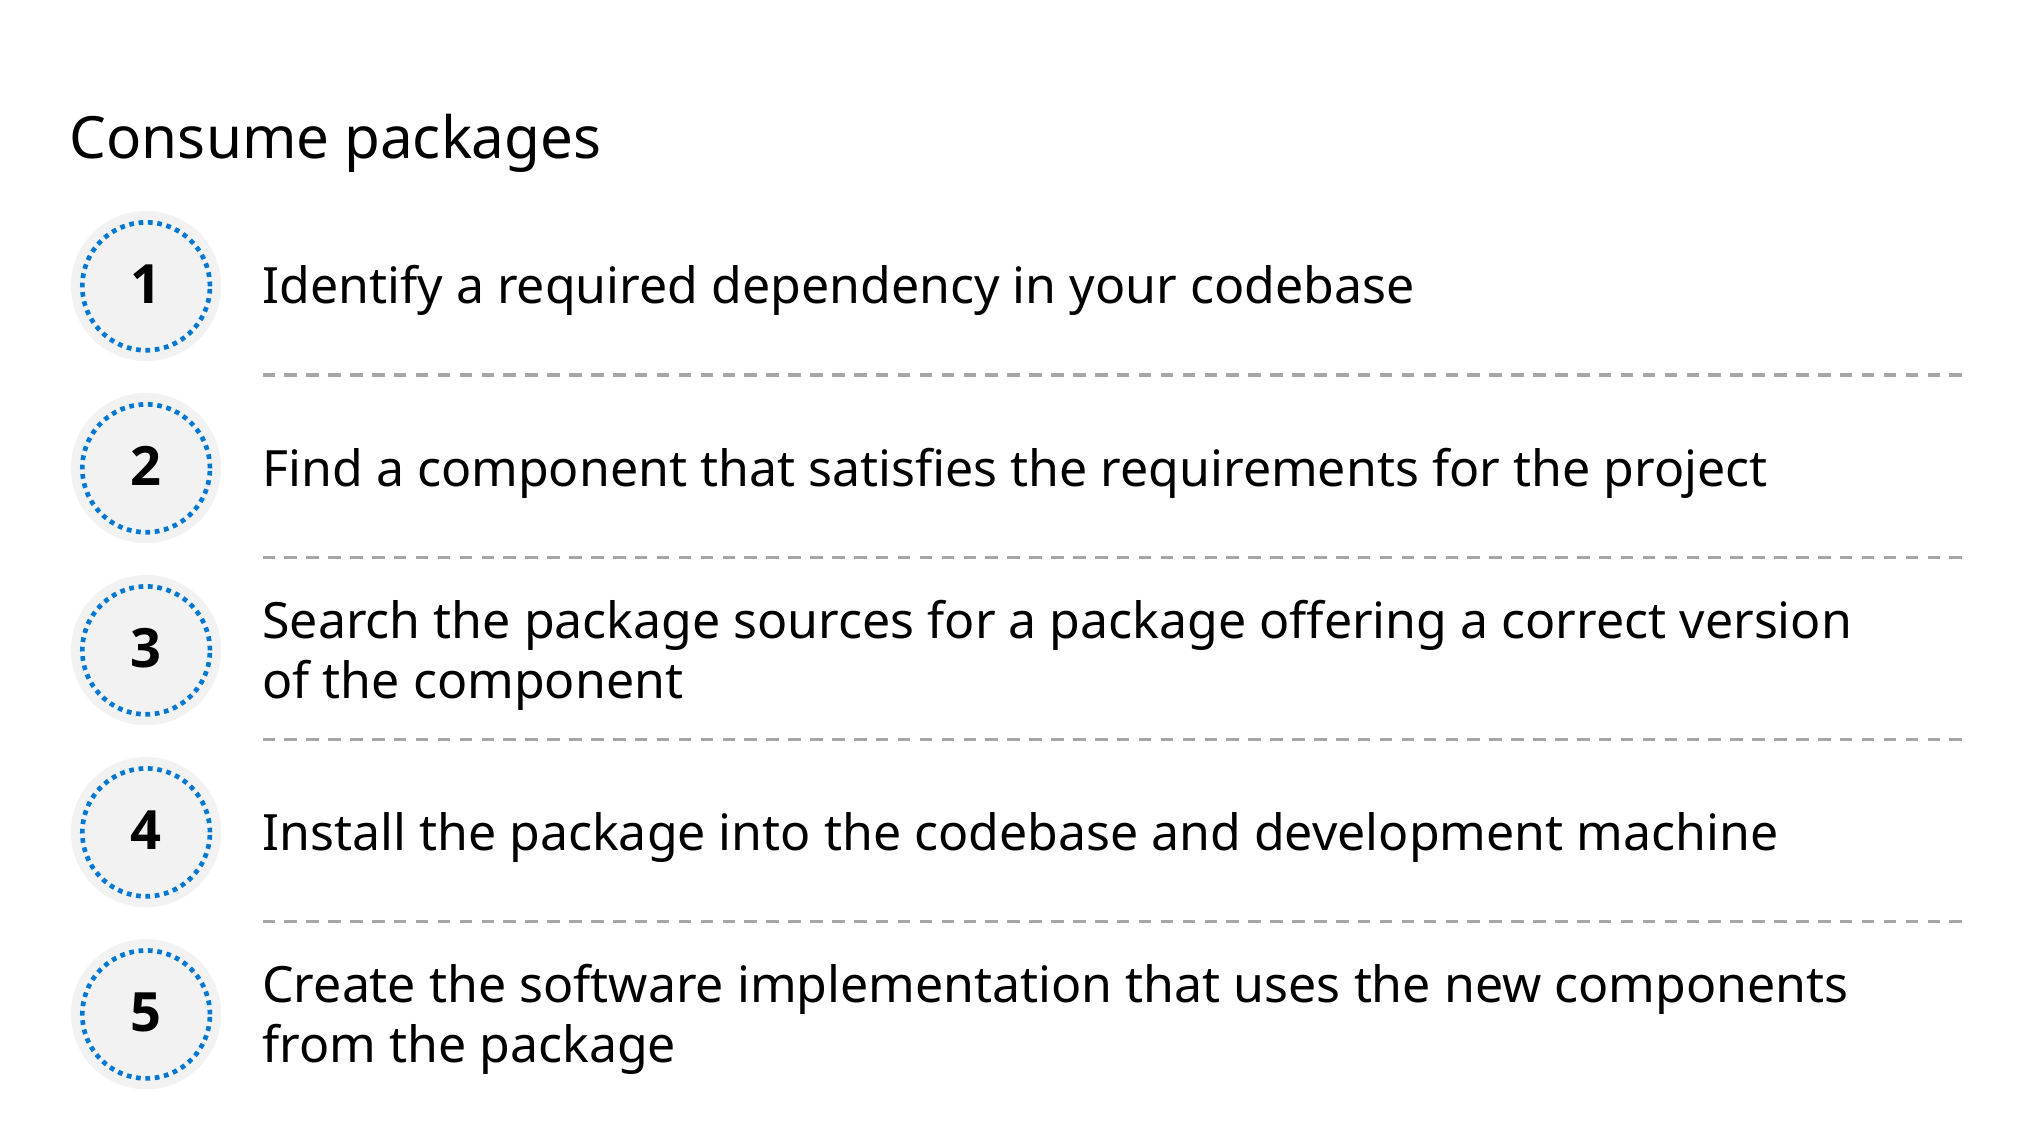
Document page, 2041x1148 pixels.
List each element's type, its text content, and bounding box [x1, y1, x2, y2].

text_box Search the package sources for a package offering a correct version of the component [262, 587, 1969, 709]
picture [70, 756, 222, 908]
text_box Find a component that satisfies the requirements for the project [262, 435, 1969, 497]
text_box Identify a required dependency in your codebase [262, 253, 1969, 315]
text_box Create the software implementation that uses the new components from the package [262, 951, 1969, 1073]
text_box Install the package into the codebase and development machine [262, 799, 1969, 861]
picture [70, 210, 222, 362]
picture [70, 938, 222, 1090]
picture [70, 392, 222, 544]
picture [70, 574, 222, 726]
title Consume packages [70, 103, 1969, 172]
